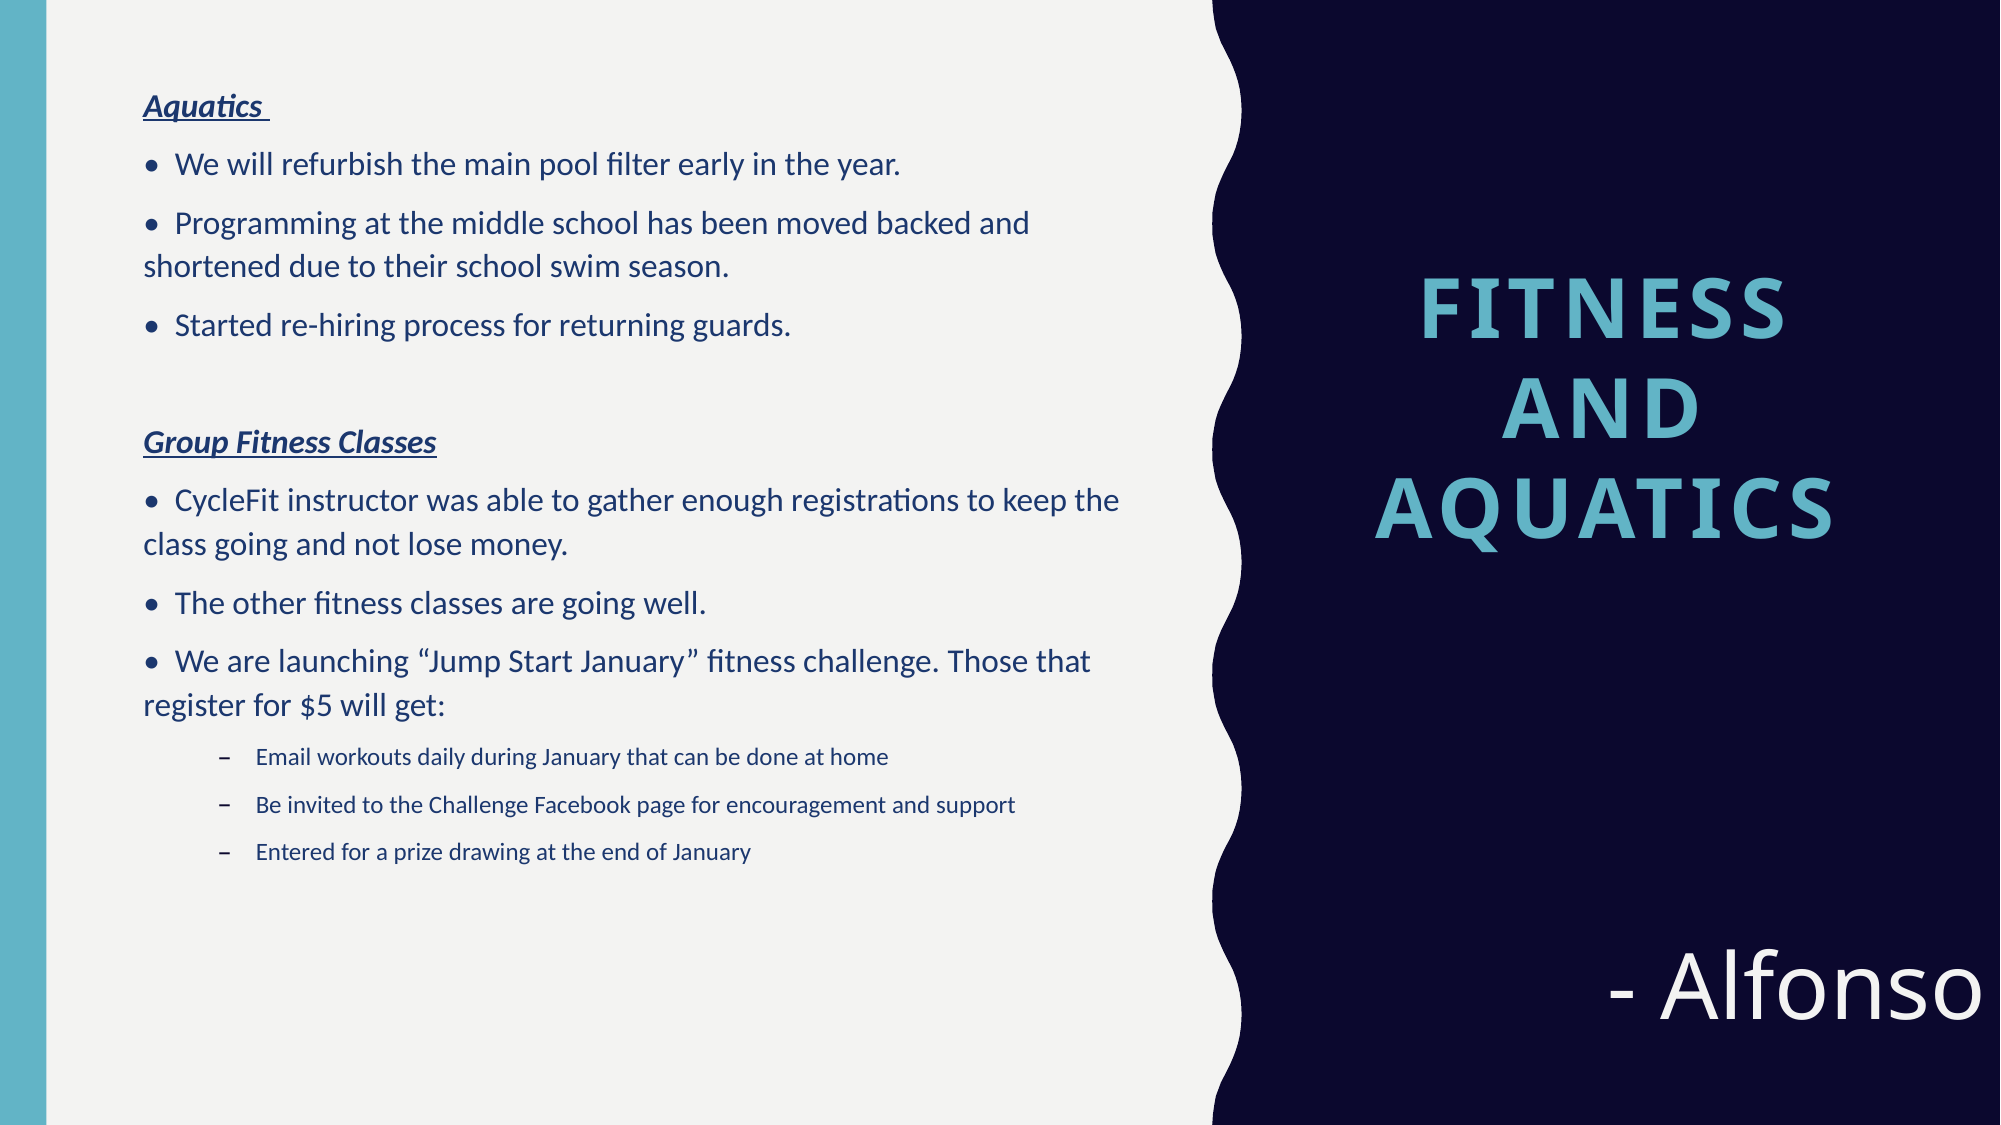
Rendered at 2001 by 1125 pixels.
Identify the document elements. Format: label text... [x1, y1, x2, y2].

title FITNESS AND AQUATICS [1204, 366, 2000, 563]
list Aquatics • We will refurbish the main pool filter early in the year. • Programming at the middle school has been moved backed and shortened due to their school swim season. • Started re-hiring process for returning guards. Group Fitness Classes • CycleFit instructor was able to gather enough registrations to keep the class going and not lose money. • The other fitness classes are going well. • We are launching “Jump Start January” fitness challenge. Those that register for $5 will get: Email workouts daily during January that can be done at home Be invited to the Challenge Facebook page for encouragement and support Entered for a prize drawing at the end of January [128, 72, 1161, 1053]
list - Alfonso [1592, 898, 2000, 1125]
